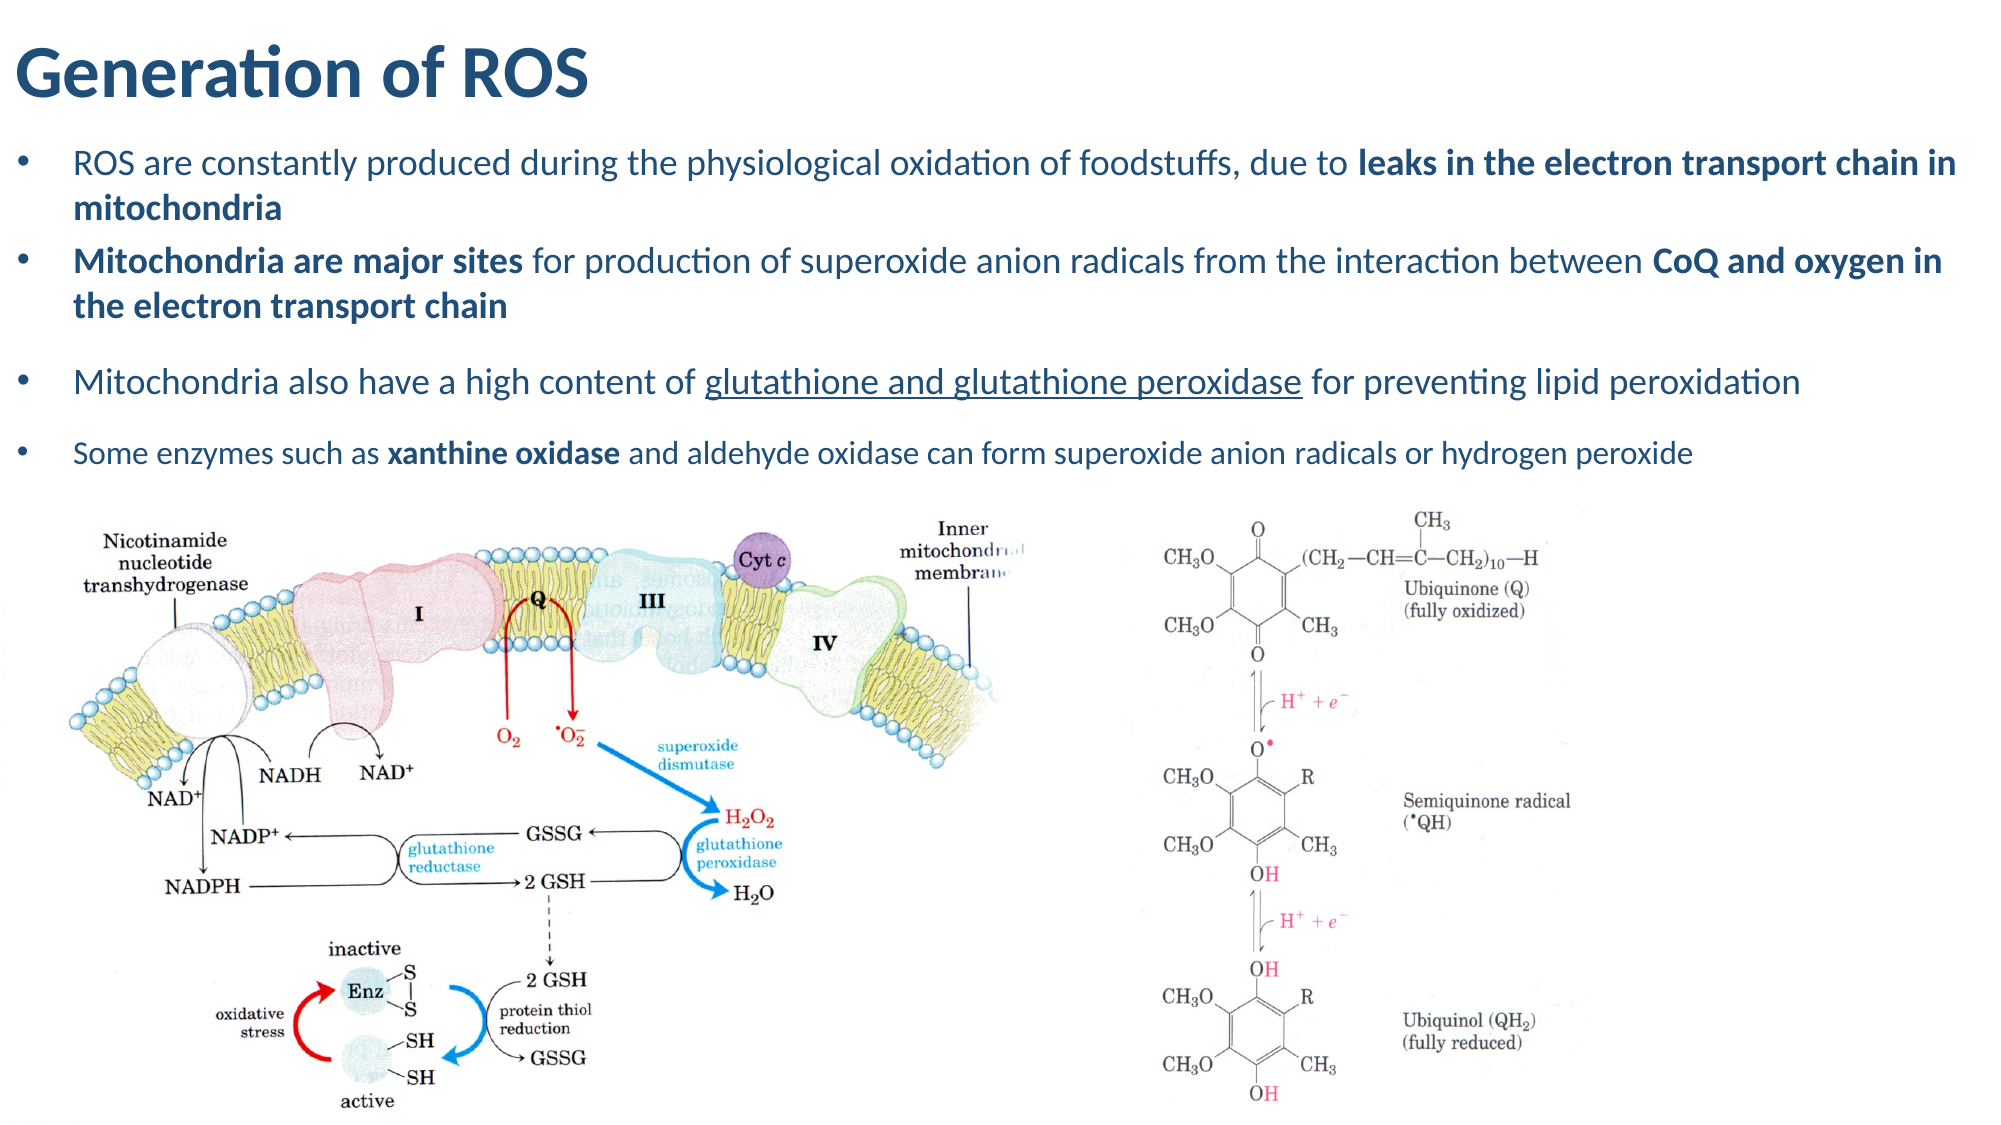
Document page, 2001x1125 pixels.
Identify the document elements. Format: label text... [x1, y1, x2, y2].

picture [1, 502, 1046, 1125]
list ROS are constantly produced during the physiological oxidation of foodstuffs, due to leaks in the electron transport chain in mitochondria Mitochondria are major sites for production of superoxide anion radicals from the interaction between CoQ and oxygen in the electron transport chain Mitochondria also have a high content of glutathione and glutathione peroxidase for preventing lipid peroxidation Some enzymes such as xanthine oxidase and aldehyde oxidase can form superoxide anion radicals or hydrogen peroxide [1, 148, 2000, 845]
title Generation of ROS [0, 0, 2000, 148]
picture [1125, 487, 1598, 1117]
